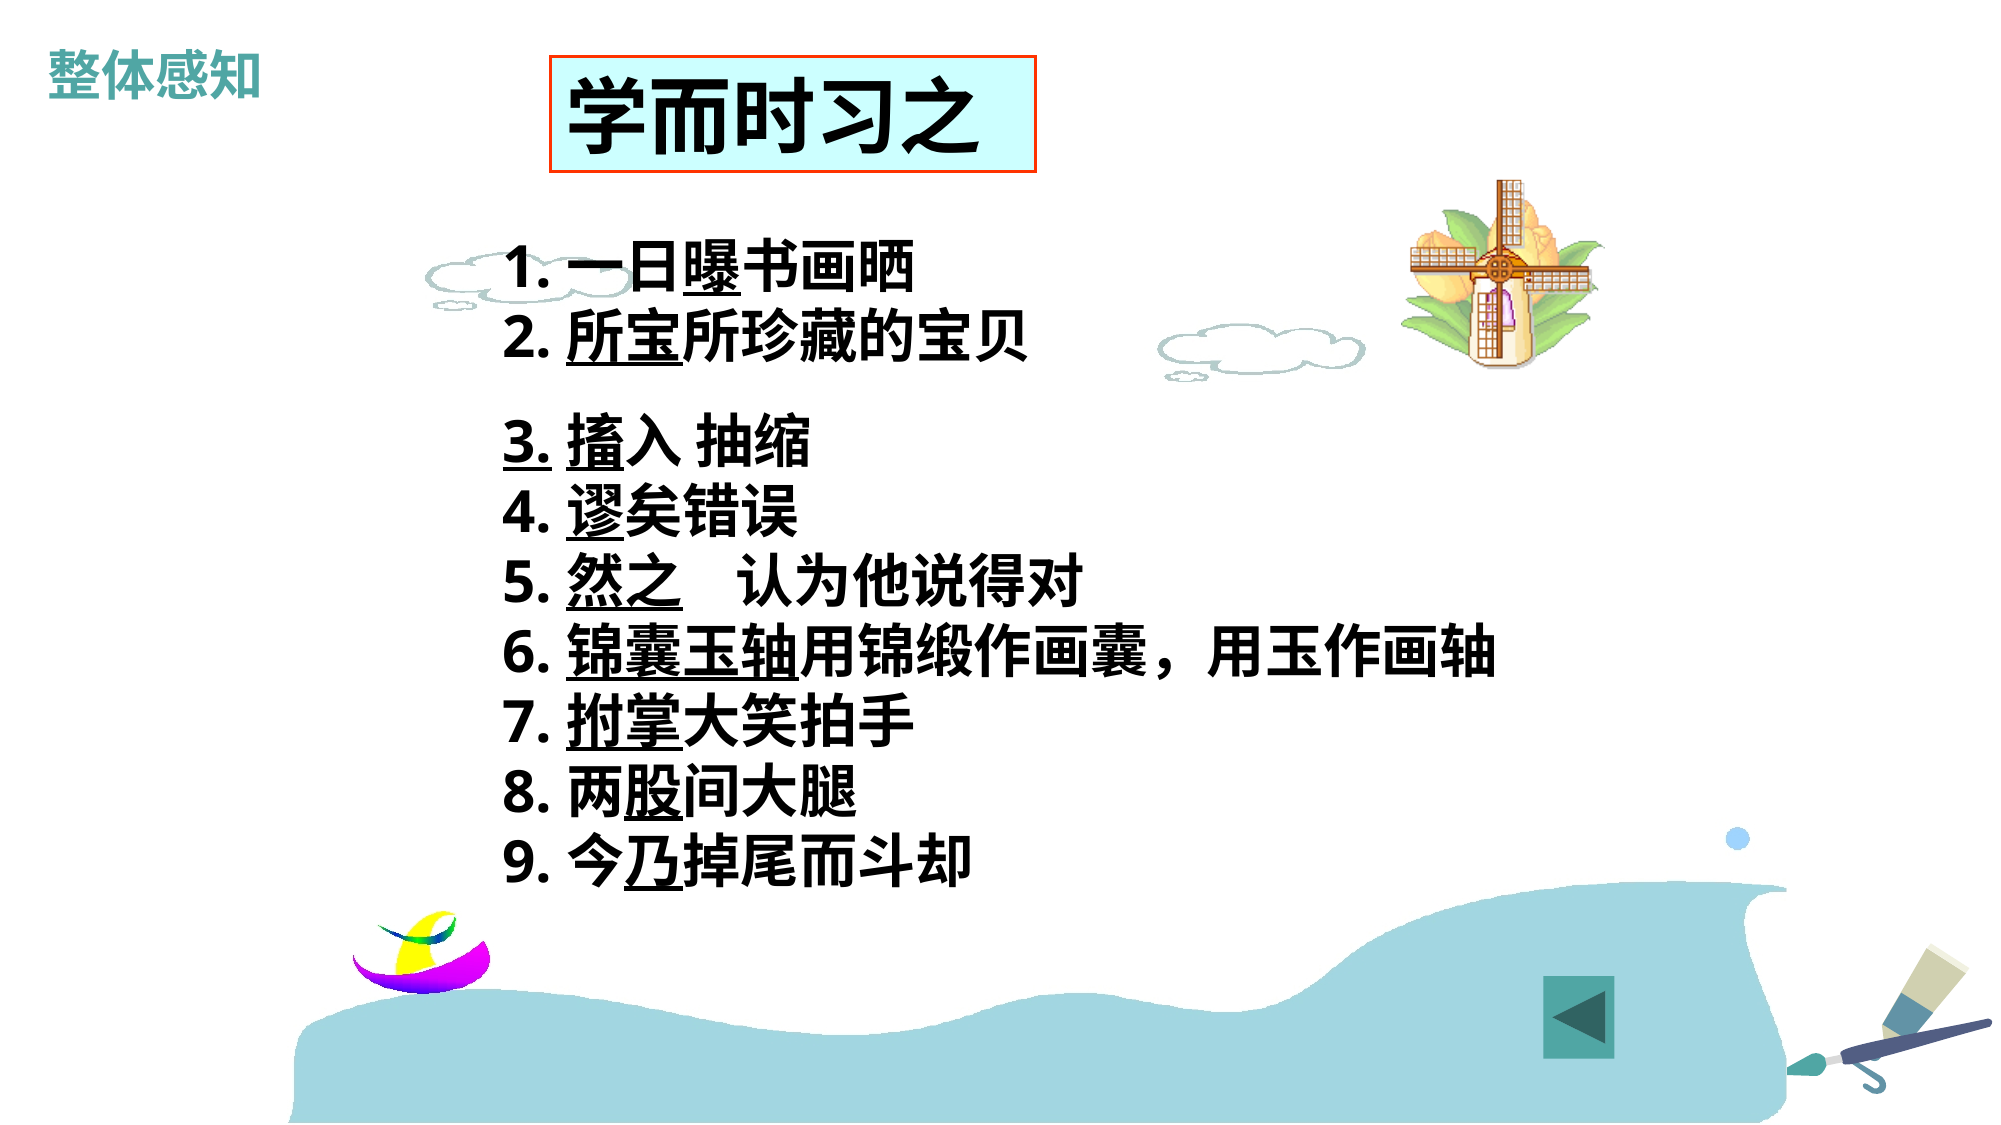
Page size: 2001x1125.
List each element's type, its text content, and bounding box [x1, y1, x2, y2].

text_box 整体感知 [32, 33, 347, 114]
text_box 学而时习之 [550, 56, 1036, 172]
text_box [1811, 945, 1974, 1125]
picture [286, 172, 1787, 1125]
